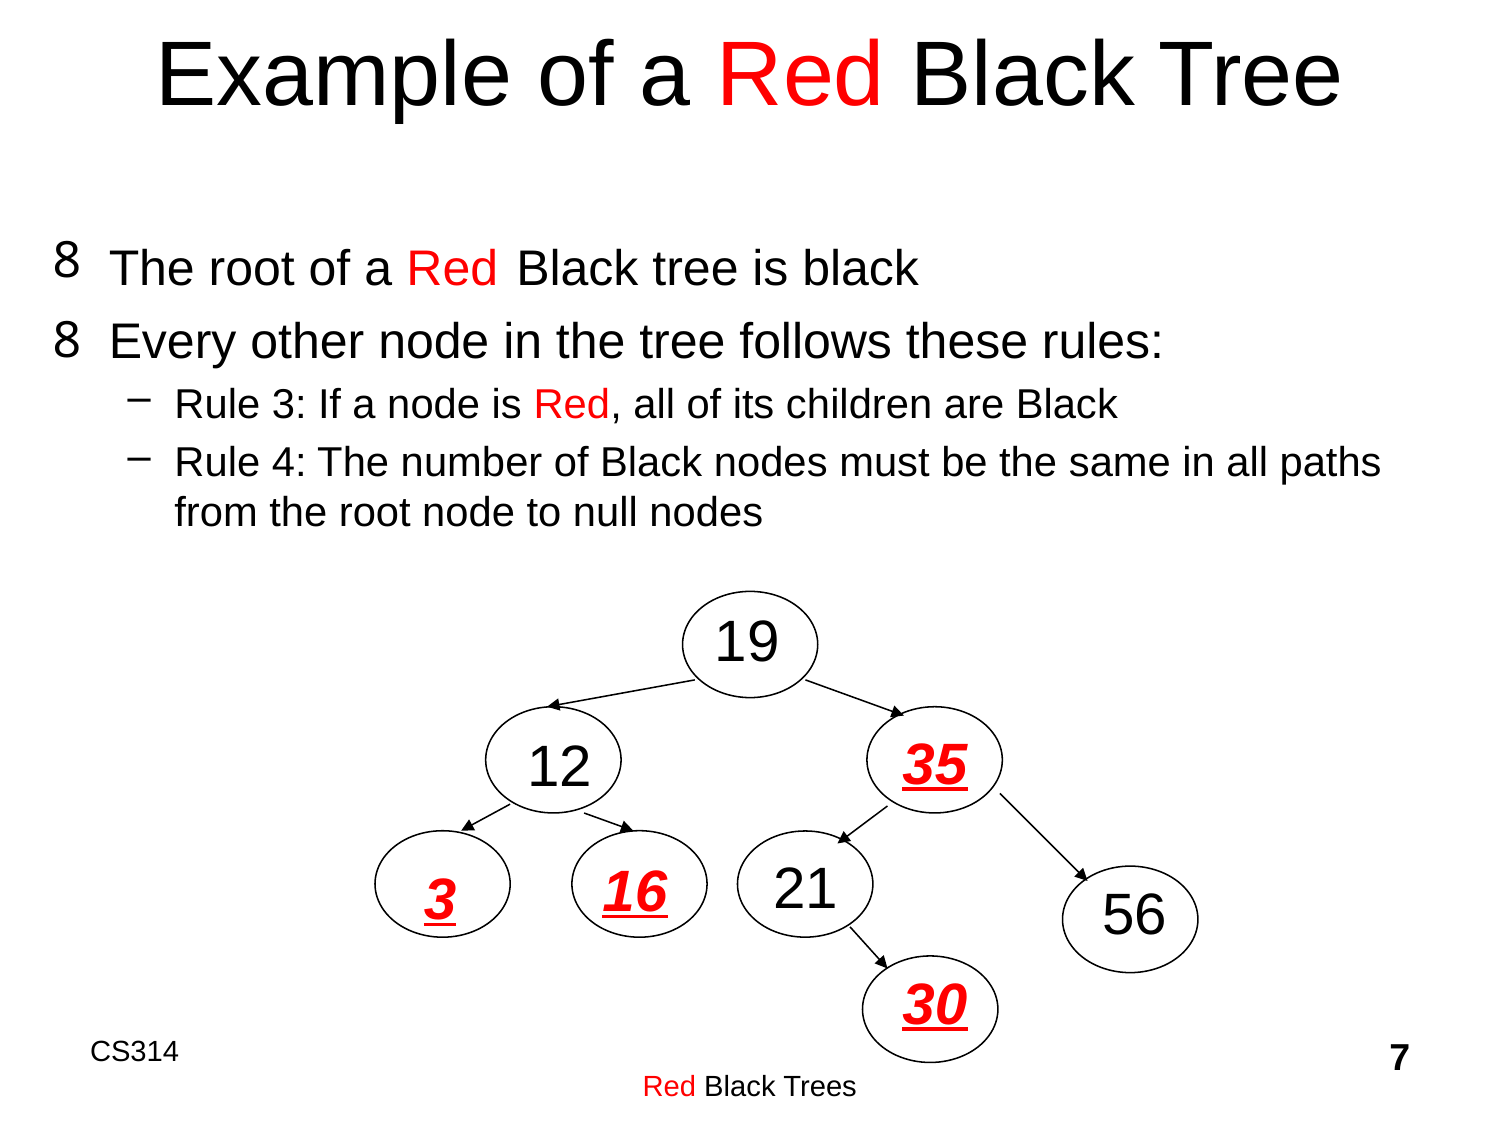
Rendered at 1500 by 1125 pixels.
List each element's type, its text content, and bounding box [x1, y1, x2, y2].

text_box [999, 793, 1088, 881]
text_box 12 [512, 720, 608, 806]
text_box [866, 722, 887, 798]
text_box [862, 968, 982, 1063]
text_box [849, 926, 888, 969]
slide_number CS314 [74, 1038, 451, 1101]
text_box [485, 706, 599, 802]
text_box [462, 804, 511, 829]
text_box [725, 591, 775, 595]
text_box [892, 706, 977, 718]
title Example of a Red Black Tree [112, 0, 1388, 137]
text_box [608, 728, 622, 792]
text_box [1183, 886, 1198, 953]
text_box [763, 830, 839, 842]
text_box [805, 679, 904, 718]
text_box [737, 845, 758, 923]
text_box [519, 806, 587, 813]
text_box [701, 604, 818, 698]
text_box [983, 975, 998, 1043]
slide_number 7 [1112, 1038, 1426, 1101]
text_box [767, 928, 844, 938]
text_box [837, 805, 888, 844]
list The root of a Red Black tree is black Every other node in the tree follows these rules: Rule 3: If a node is Red, all of its children are Black Rule 4: The number of Black nodes must be the same in all paths from the root node to null nodes [37, 137, 1463, 1038]
text_box [607, 931, 672, 938]
text_box [682, 608, 700, 681]
text_box 16 [587, 845, 683, 931]
text_box [593, 830, 708, 925]
text_box 56 [1087, 868, 1183, 954]
text_box [584, 812, 634, 833]
footer Red Black Trees [462, 1038, 1038, 1101]
text_box [896, 804, 973, 813]
text_box 21 [758, 842, 854, 928]
text_box [547, 679, 695, 711]
text_box [571, 850, 587, 918]
text_box 19 [700, 595, 795, 681]
text_box [983, 722, 1003, 798]
text_box 30 [887, 958, 983, 1044]
text_box [1062, 880, 1182, 973]
text_box 35 [887, 718, 983, 804]
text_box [374, 830, 511, 940]
text_box [854, 847, 873, 921]
